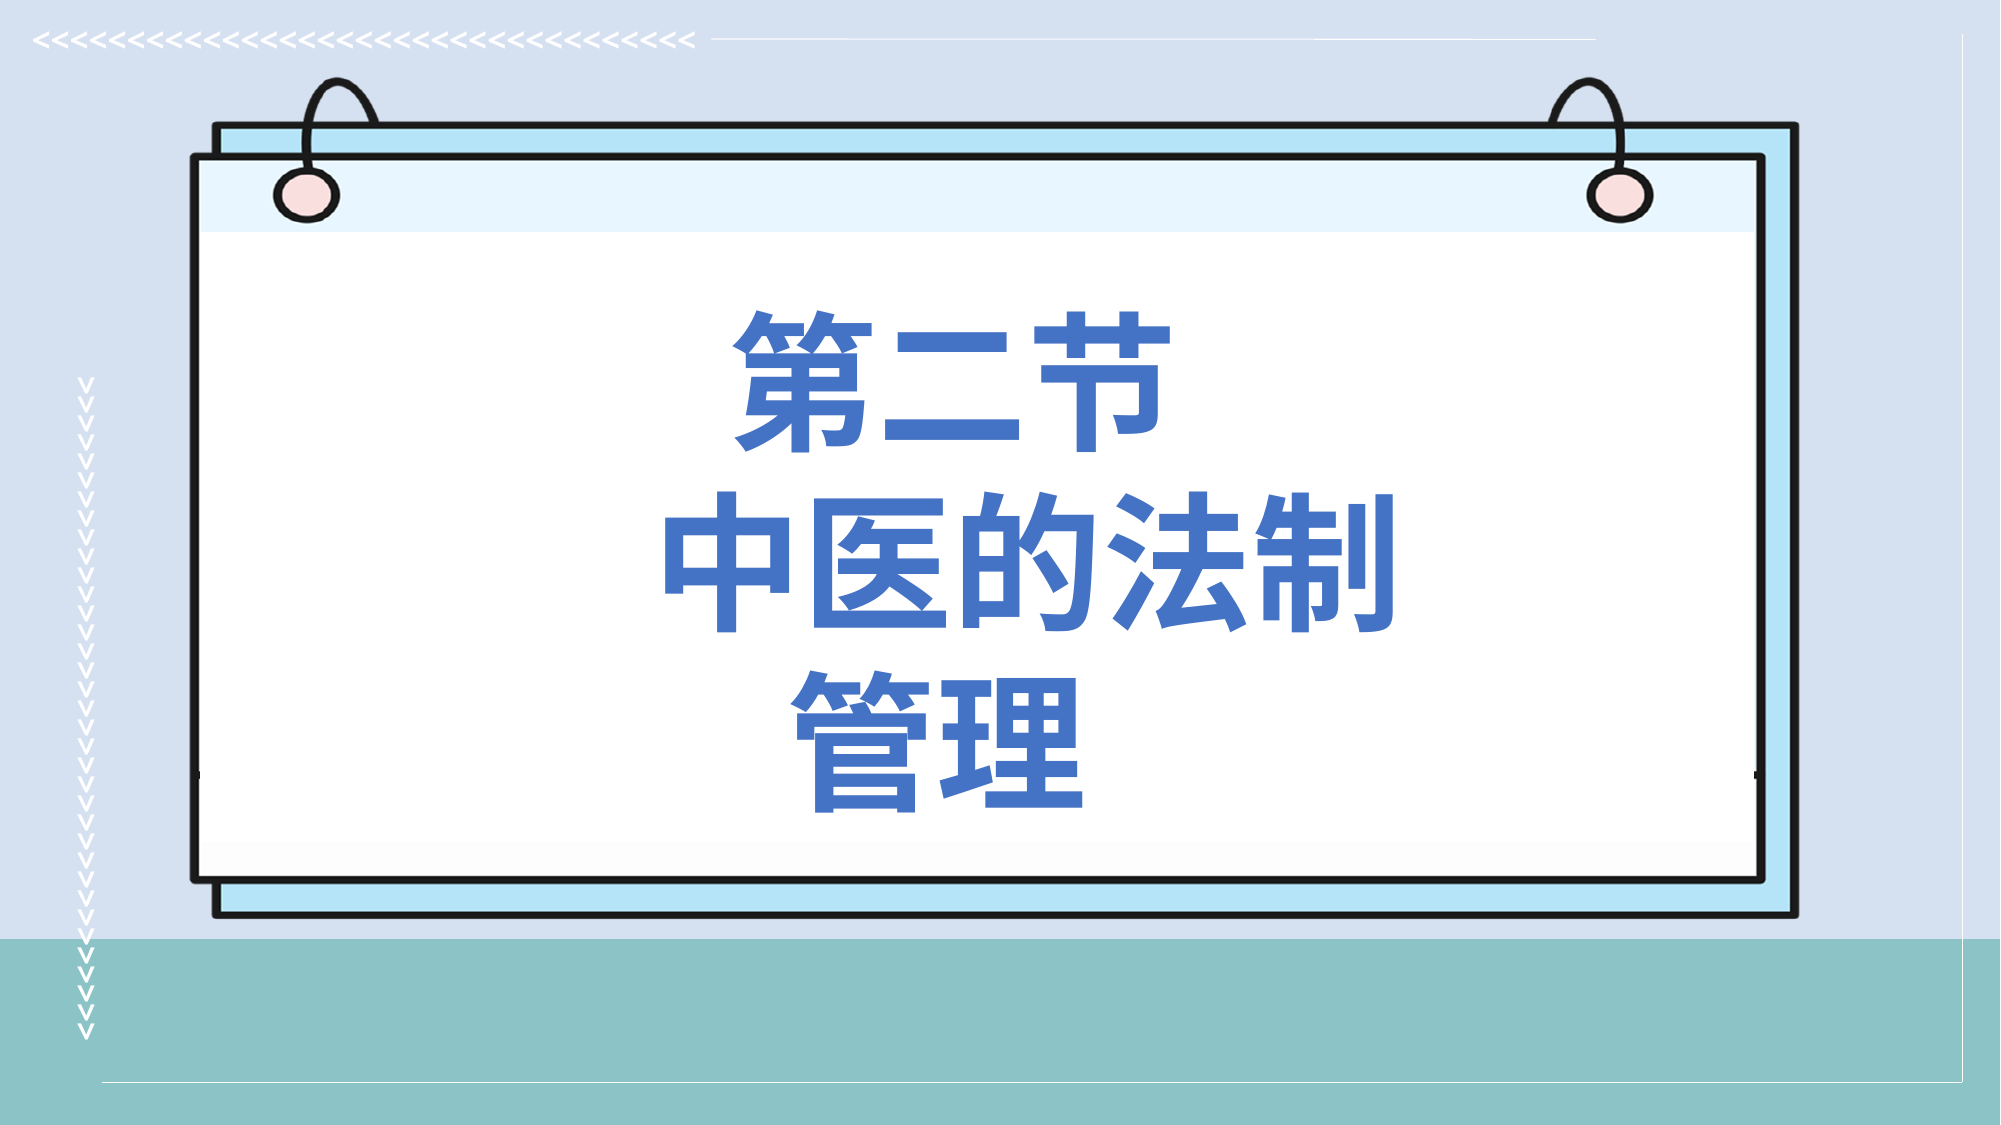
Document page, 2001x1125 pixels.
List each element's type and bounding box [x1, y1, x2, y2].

picture [107, 37, 1841, 947]
